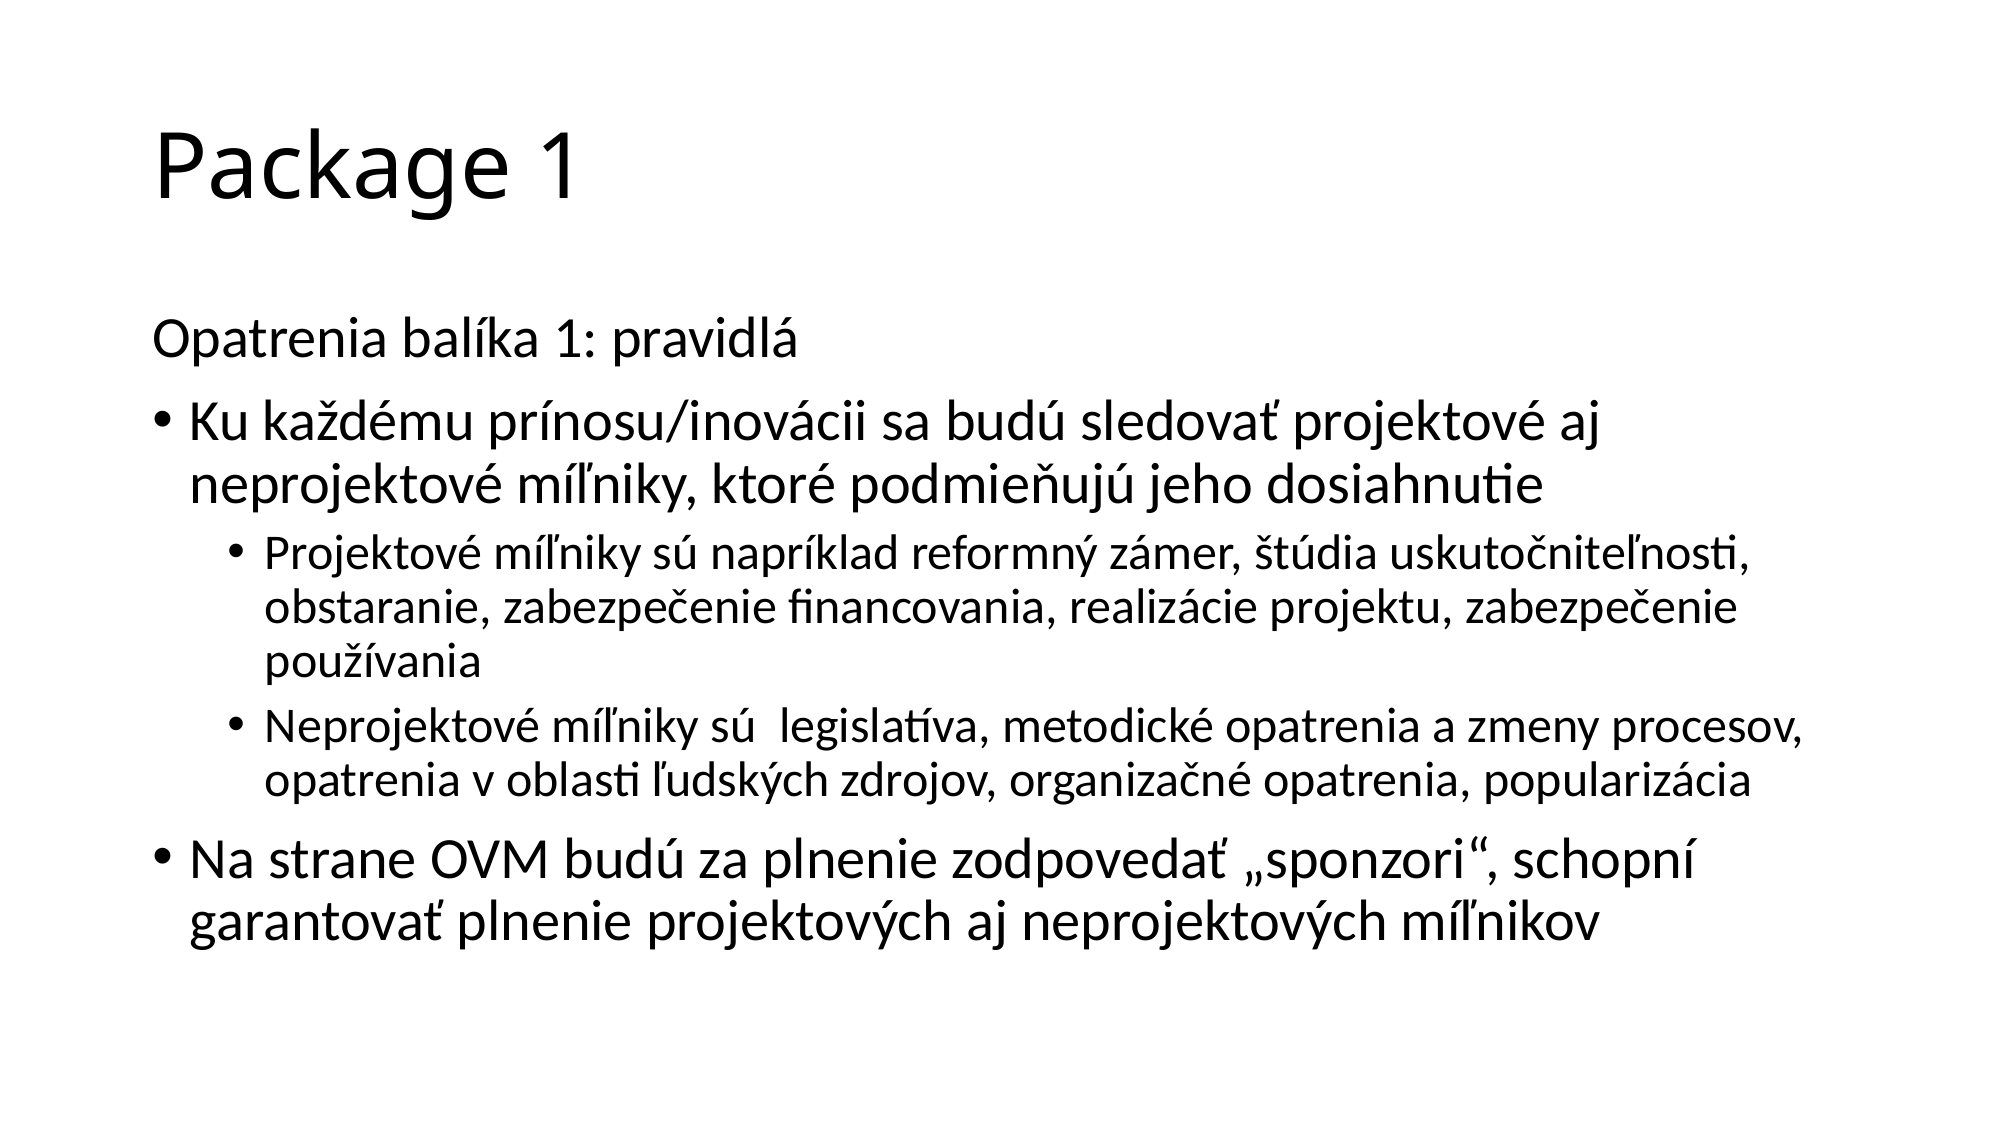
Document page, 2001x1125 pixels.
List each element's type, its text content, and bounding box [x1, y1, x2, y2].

title Package 1 [137, 59, 1863, 278]
list Opatrenia balíka 1: pravidlá Ku každému prínosu/inovácii sa budú sledovať projektové aj neprojektové míľniky, ktoré podmieňujú jeho dosiahnutie Projektové míľniky sú napríklad reformný zámer, štúdia uskutočniteľnosti, obstaranie, zabezpečenie financovania, realizácie projektu, zabezpečenie používania Neprojektové míľniky sú legislatíva, metodické opatrenia a zmeny procesov, opatrenia v oblasti ľudských zdrojov, organizačné opatrenia, popularizácia Na strane OVM budú za plnenie zodpovedať „sponzori“, schopní garantovať plnenie projektových aj neprojektových míľnikov [137, 299, 1863, 1014]
